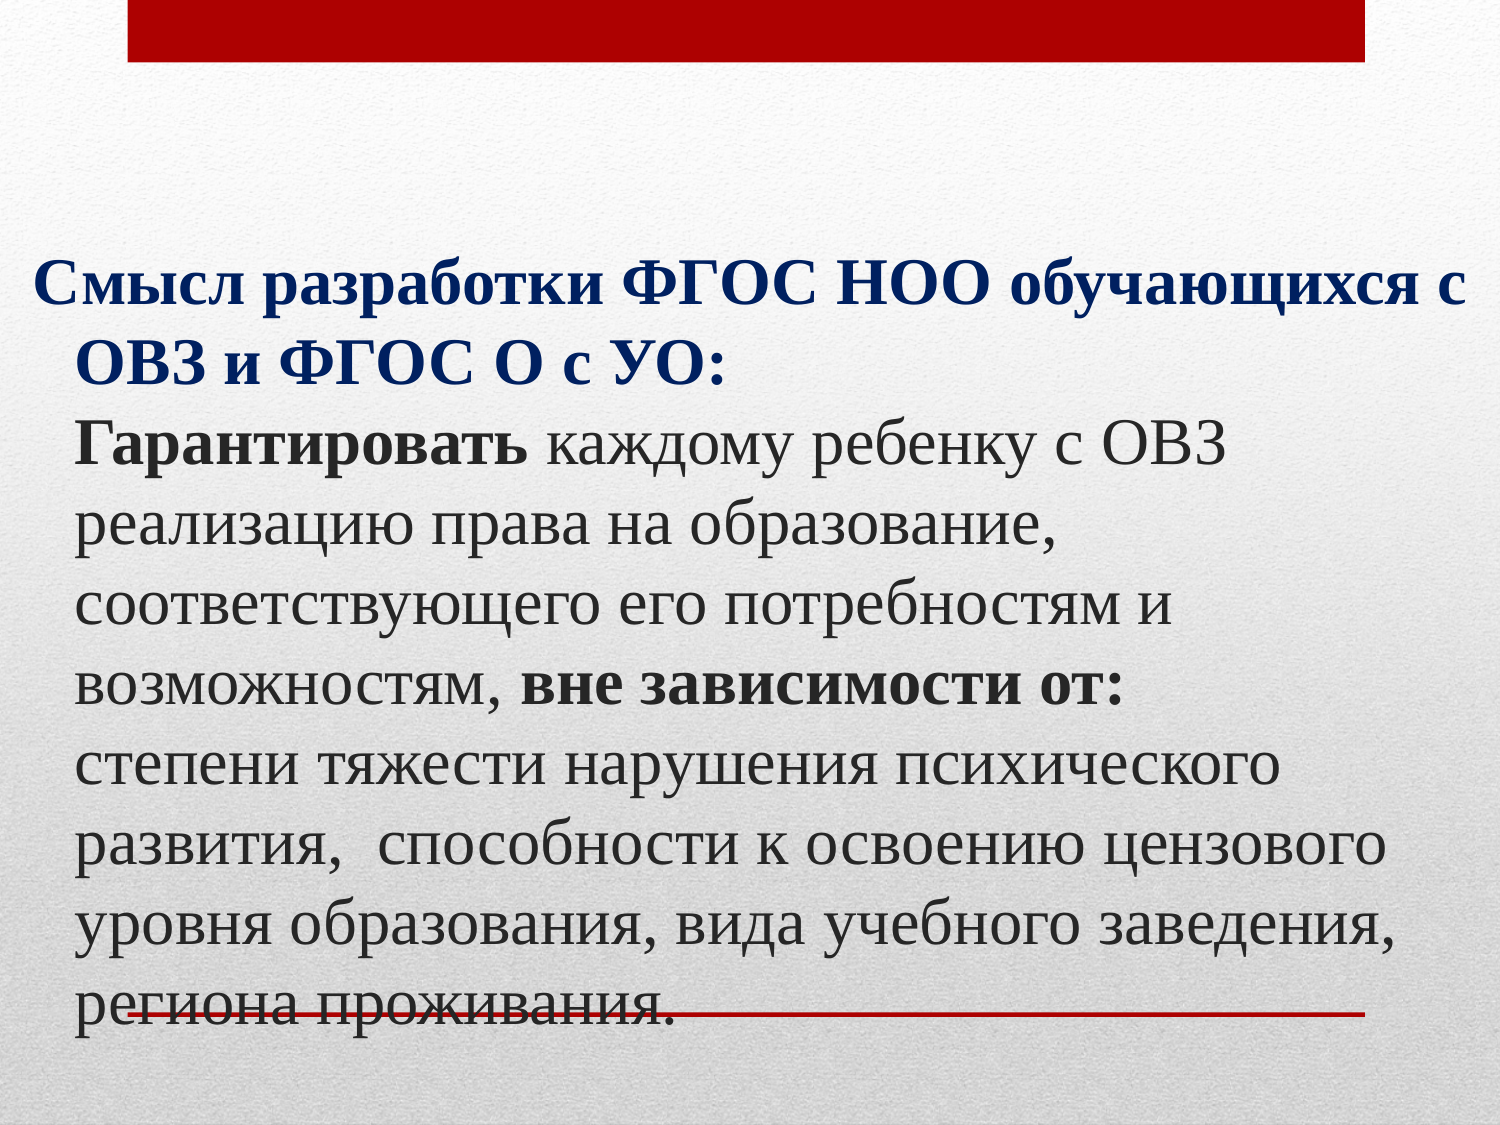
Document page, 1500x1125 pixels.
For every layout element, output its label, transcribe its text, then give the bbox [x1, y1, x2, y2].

title Смысл разработки ФГОС НОО обучающихся с ОВЗ и ФГОС О с УО: Гарантировать каждому ребенку с ОВЗ реализацию права на образование, соответствующего его потребностям и возможностям, вне зависимости от: степени тяжести нарушения психического развития, способности к освоению цензового уровня образования, вида учебного заведения, региона проживания. [0, 750, 1500, 1125]
